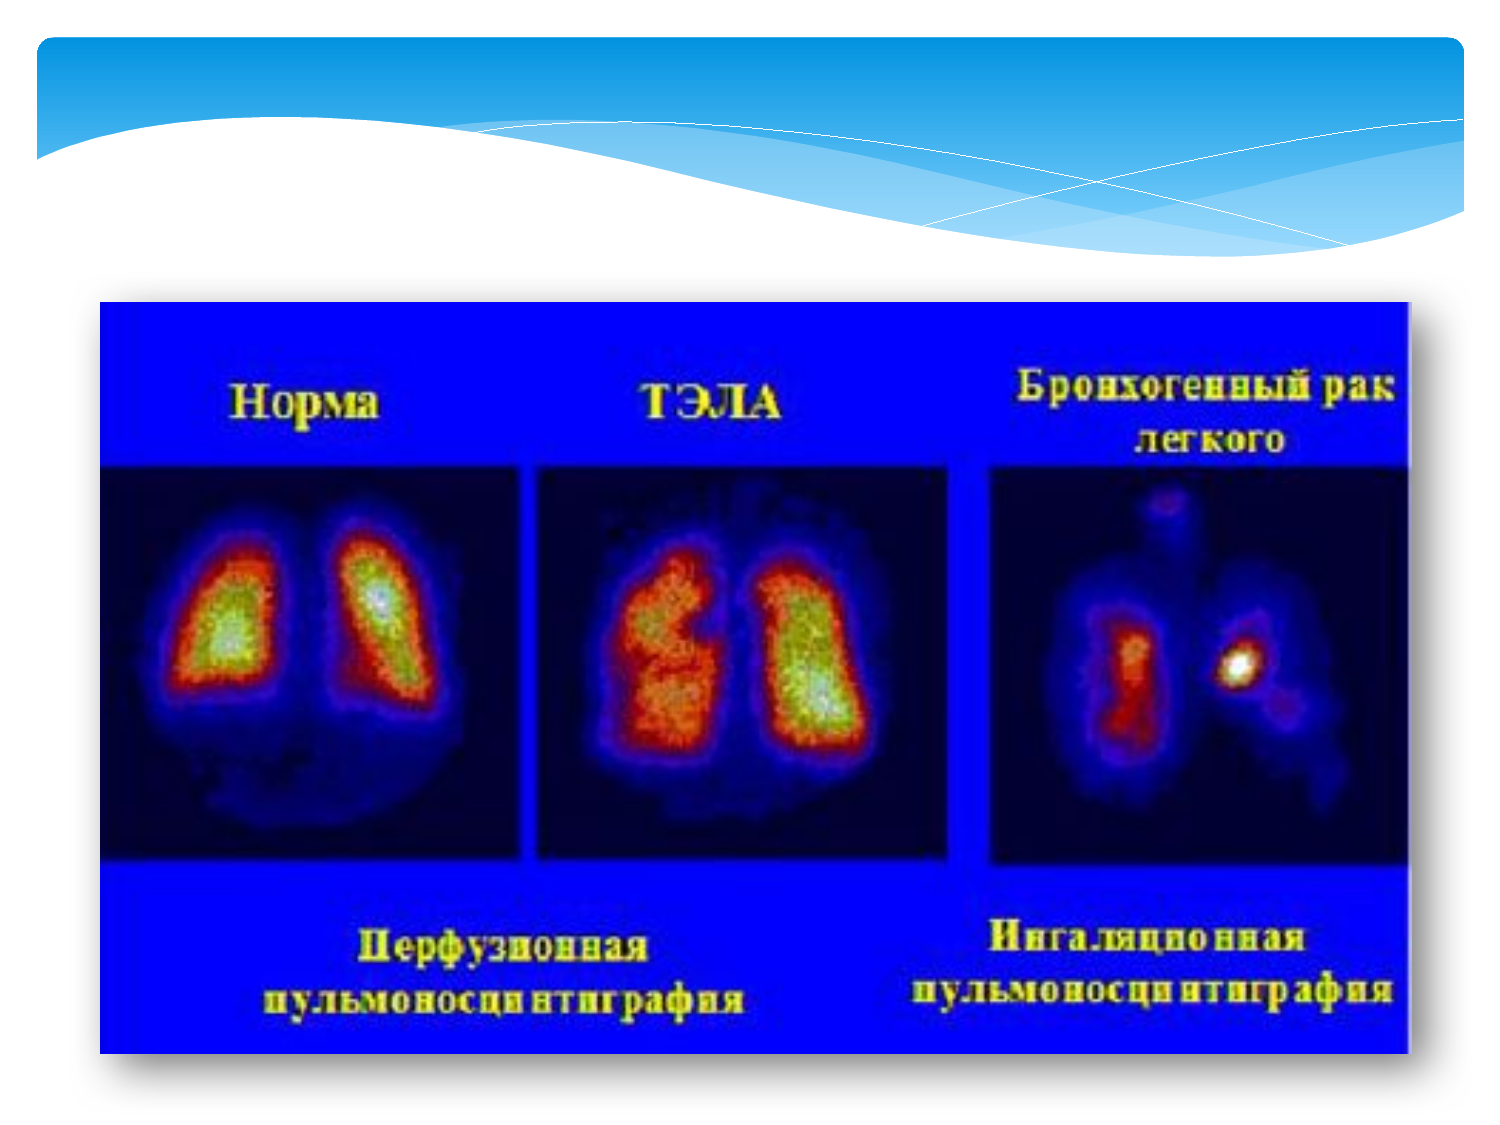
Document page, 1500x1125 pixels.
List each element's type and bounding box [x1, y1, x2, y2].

picture [100, 302, 1412, 1054]
